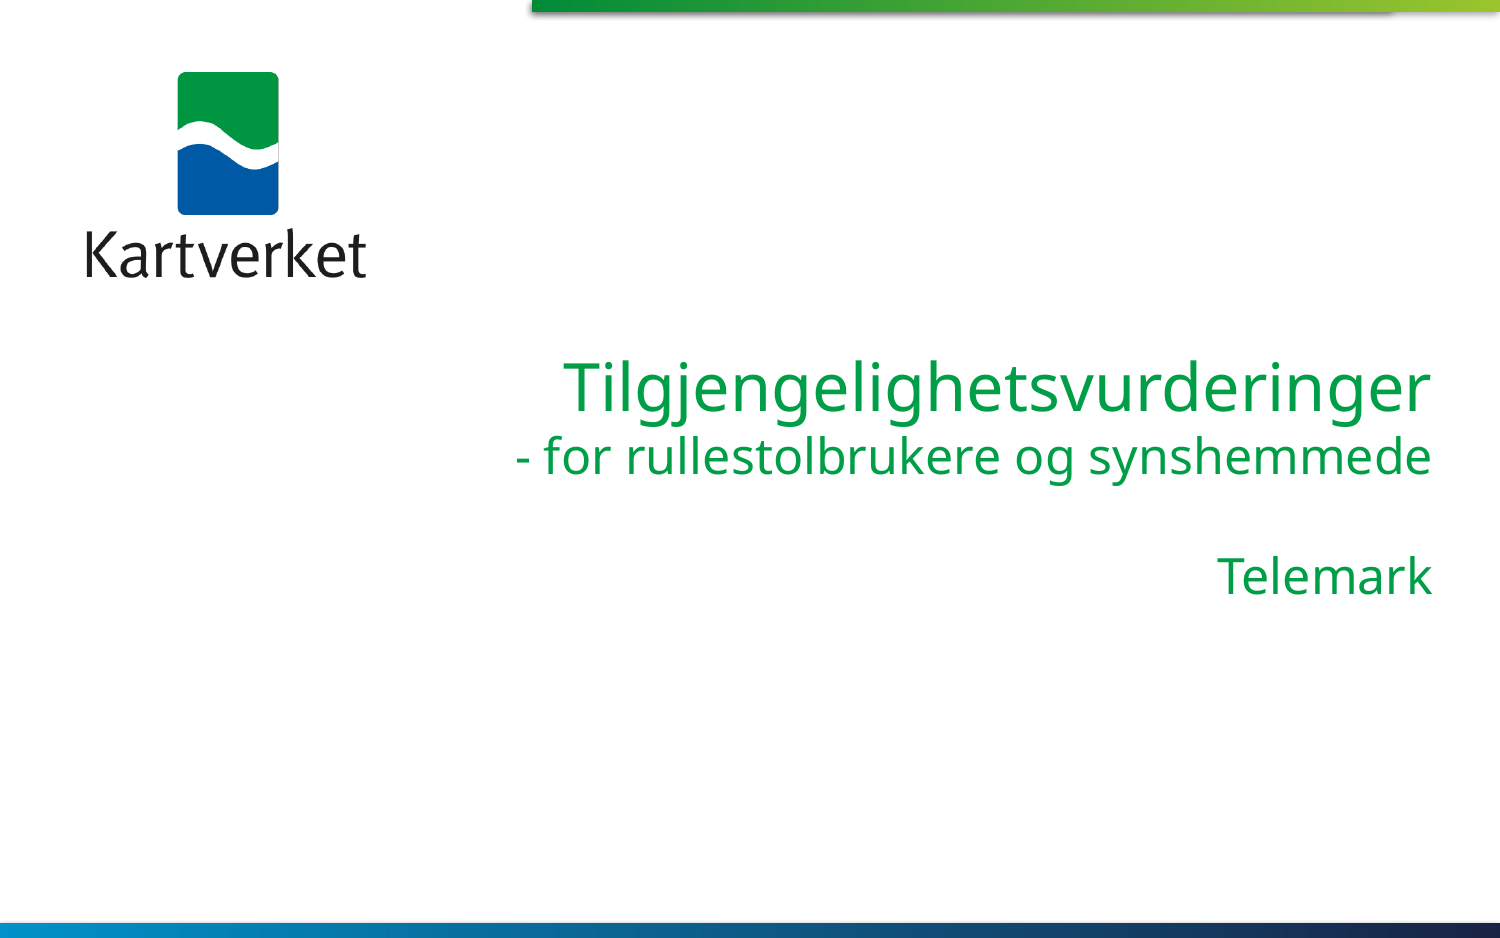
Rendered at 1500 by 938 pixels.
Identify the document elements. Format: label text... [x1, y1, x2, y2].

text_box Tilgjengelighetsvurderinger - for rullestolbrukere og synshemmede Telemark [66, 337, 1449, 613]
